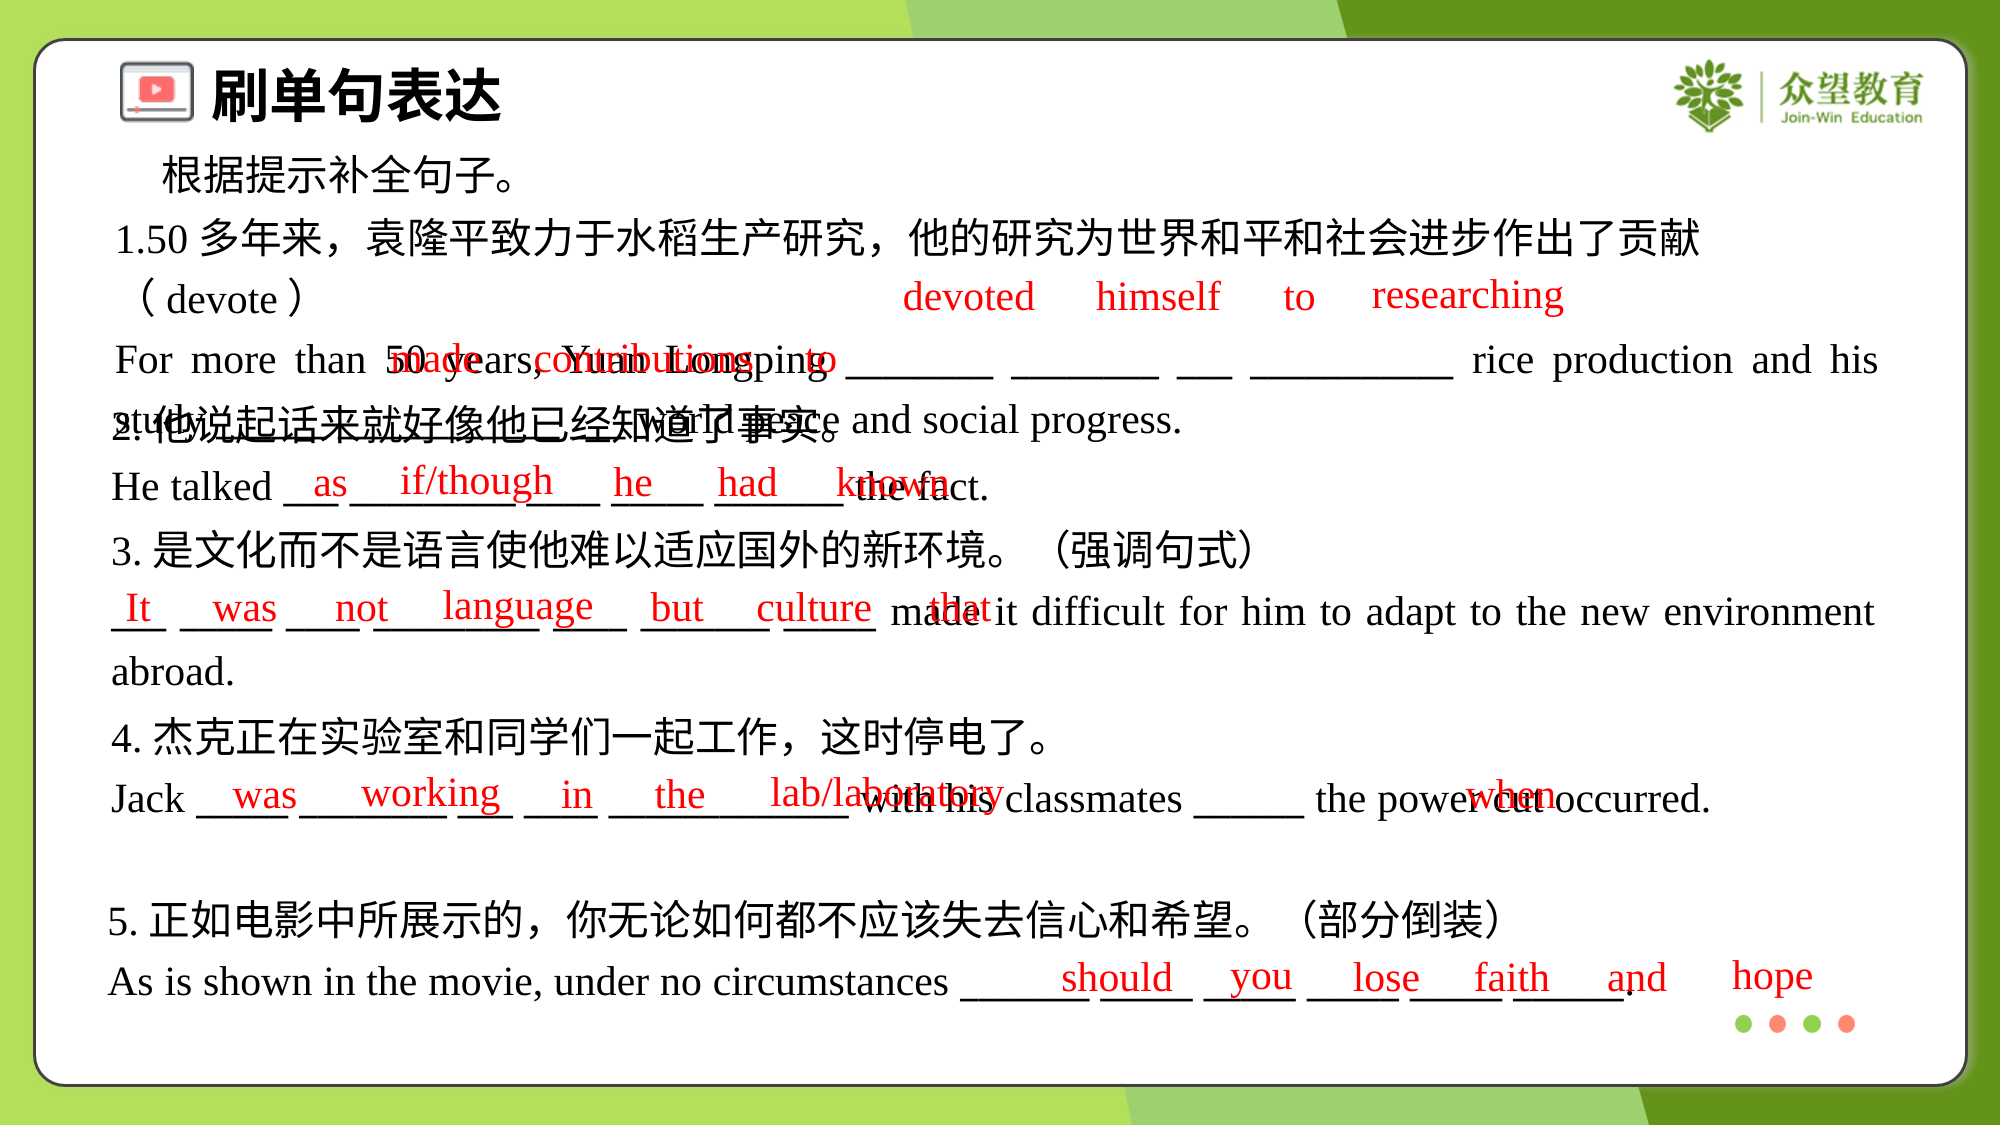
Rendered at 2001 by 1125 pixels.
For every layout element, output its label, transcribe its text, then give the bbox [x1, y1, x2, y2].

text_box and [1602, 939, 1673, 998]
text_box was [207, 569, 283, 628]
text_box 1.50多年来，袁隆平致力于水稻生产研究，他的研究为世界和平和社会进步作出了贡献（devote） For more than 50 years, Yuan Longping ________ ________ ___ ___________ rice production and his study ______ ____________ ___ world peace and social progress. [114, 201, 1879, 447]
text_box but [646, 569, 709, 628]
picture [0, 0, 2000, 1125]
text_box himself [1091, 258, 1226, 317]
text_box known [831, 444, 955, 503]
text_box to [1278, 258, 1321, 317]
text_box culture [751, 569, 877, 628]
text_box he [608, 444, 658, 503]
text_box devoted [898, 258, 1040, 317]
text_box language [438, 567, 598, 626]
text_box 5.正如电影中所展示的，你无论如何都不应该失去信心和希望。（部分倒装） As is shown in the movie, under no circumstances _______ _____ _____ _____ _____ ______. [107, 883, 1872, 1004]
text_box had [712, 444, 783, 503]
text_box that [924, 569, 996, 628]
text_box 2.他说起话来就好像他已经知道了事实。 He talked ___ _________ ____ _____ _______ the fact. [111, 388, 1875, 509]
text_box made [385, 321, 486, 379]
text_box hope [1727, 937, 1818, 996]
text_box working [356, 755, 505, 813]
text_box if/though [396, 442, 558, 501]
text_box It [120, 569, 156, 628]
text_box faith [1469, 939, 1555, 998]
text_box 根据提示补全句子。 [114, 139, 1879, 197]
text_box researching [1367, 256, 1569, 314]
text_box not [330, 569, 393, 628]
text_box you [1225, 937, 1298, 996]
text_box contributions [529, 321, 759, 379]
text_box was [227, 757, 303, 815]
text_box in [556, 757, 599, 815]
text_box should [1056, 939, 1178, 998]
text_box to [800, 321, 843, 379]
text_box lose [1348, 939, 1425, 998]
text_box lab/laboratory [766, 755, 1009, 813]
text_box 3.是文化而不是语言使他难以适应国外的新环境。（强调句式） ___ _____ ____ _________ ____ _______ _____ made it difficult for him to adapt to the new environment abroad. [111, 513, 1875, 696]
text_box when [1461, 757, 1561, 815]
text_box the [650, 757, 711, 815]
text_box 4.杰克正在实验室和同学们一起工作，这时停电了。 Jack _____ ________ ___ ____ _____________ with his classmates ______ the power cut occurred. [111, 700, 1875, 884]
text_box as [308, 444, 353, 503]
